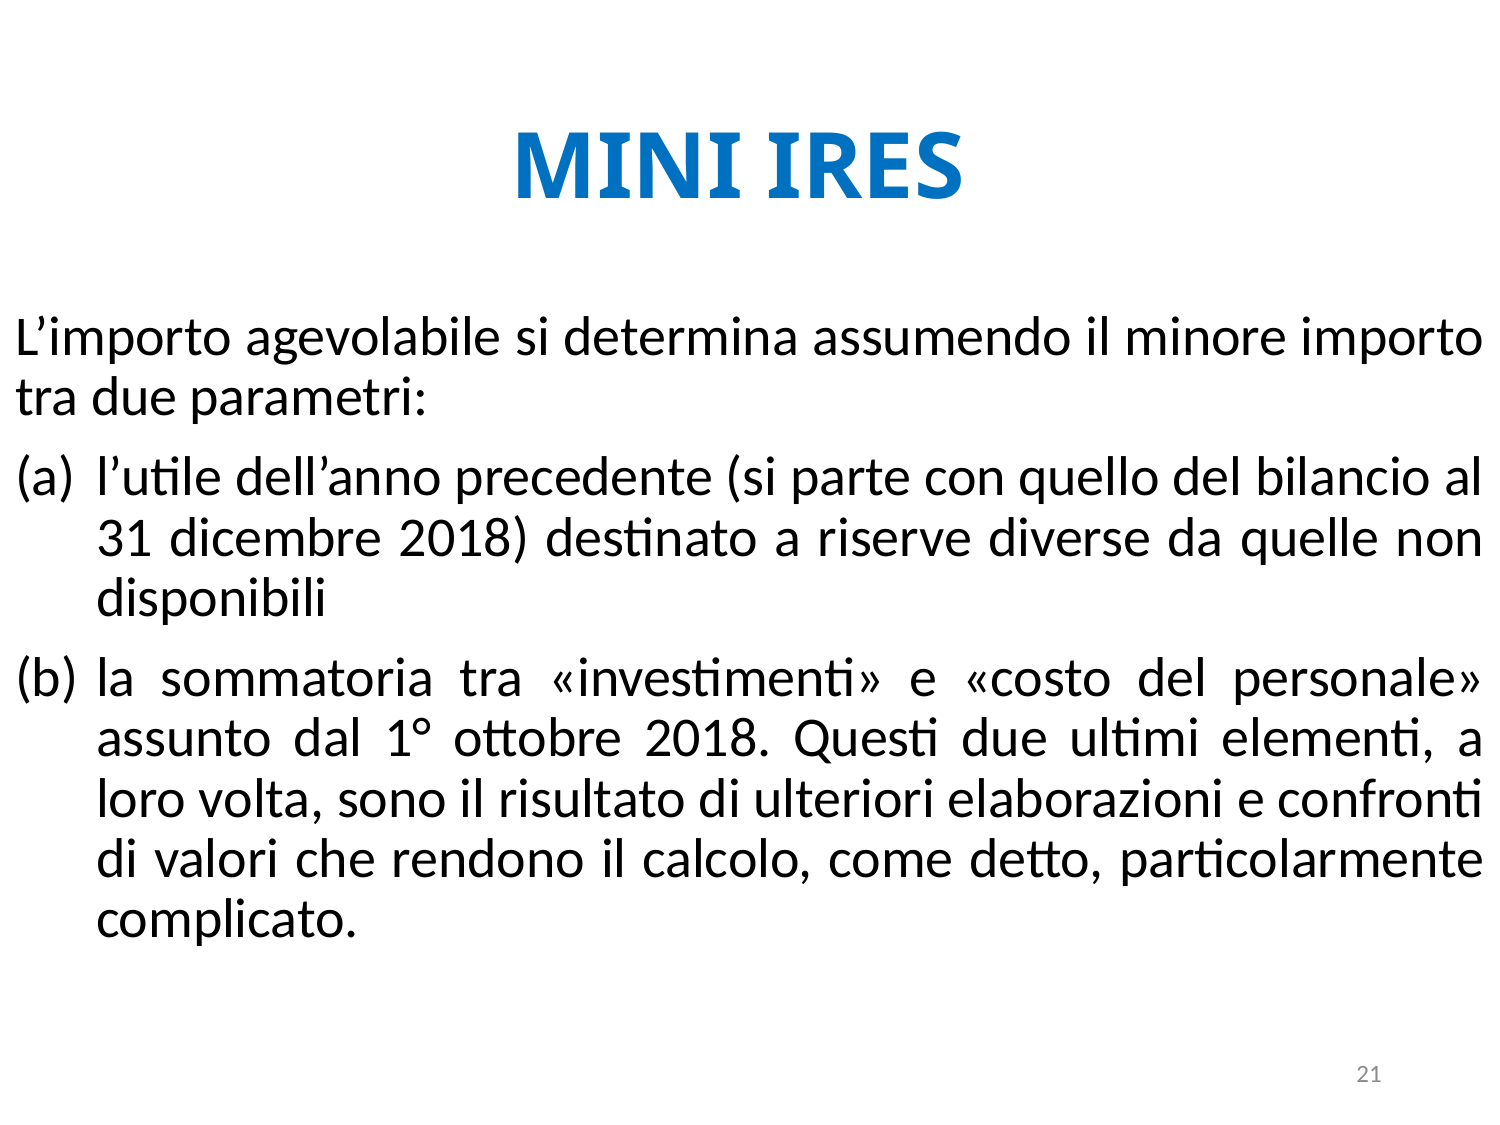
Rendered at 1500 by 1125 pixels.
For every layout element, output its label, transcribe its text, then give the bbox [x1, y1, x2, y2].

title MINI IRES [103, 59, 1397, 278]
list L’importo agevolabile si determina assumendo il minore importo tra due parametri: l’utile dell’anno precedente (si parte con quello del bilancio al 31 dicembre 2018) destinato a riserve diverse da quelle non disponibili la sommatoria tra «investimenti» e «costo del personale» assunto dal 1° ottobre 2018. Questi due ultimi elementi, a loro volta, sono il risultato di ulteriori elaborazioni e confronti di valori che rendono il calcolo, come detto, particolarmente complicato. [0, 299, 1500, 965]
slide_number 21 [1059, 1042, 1397, 1103]
